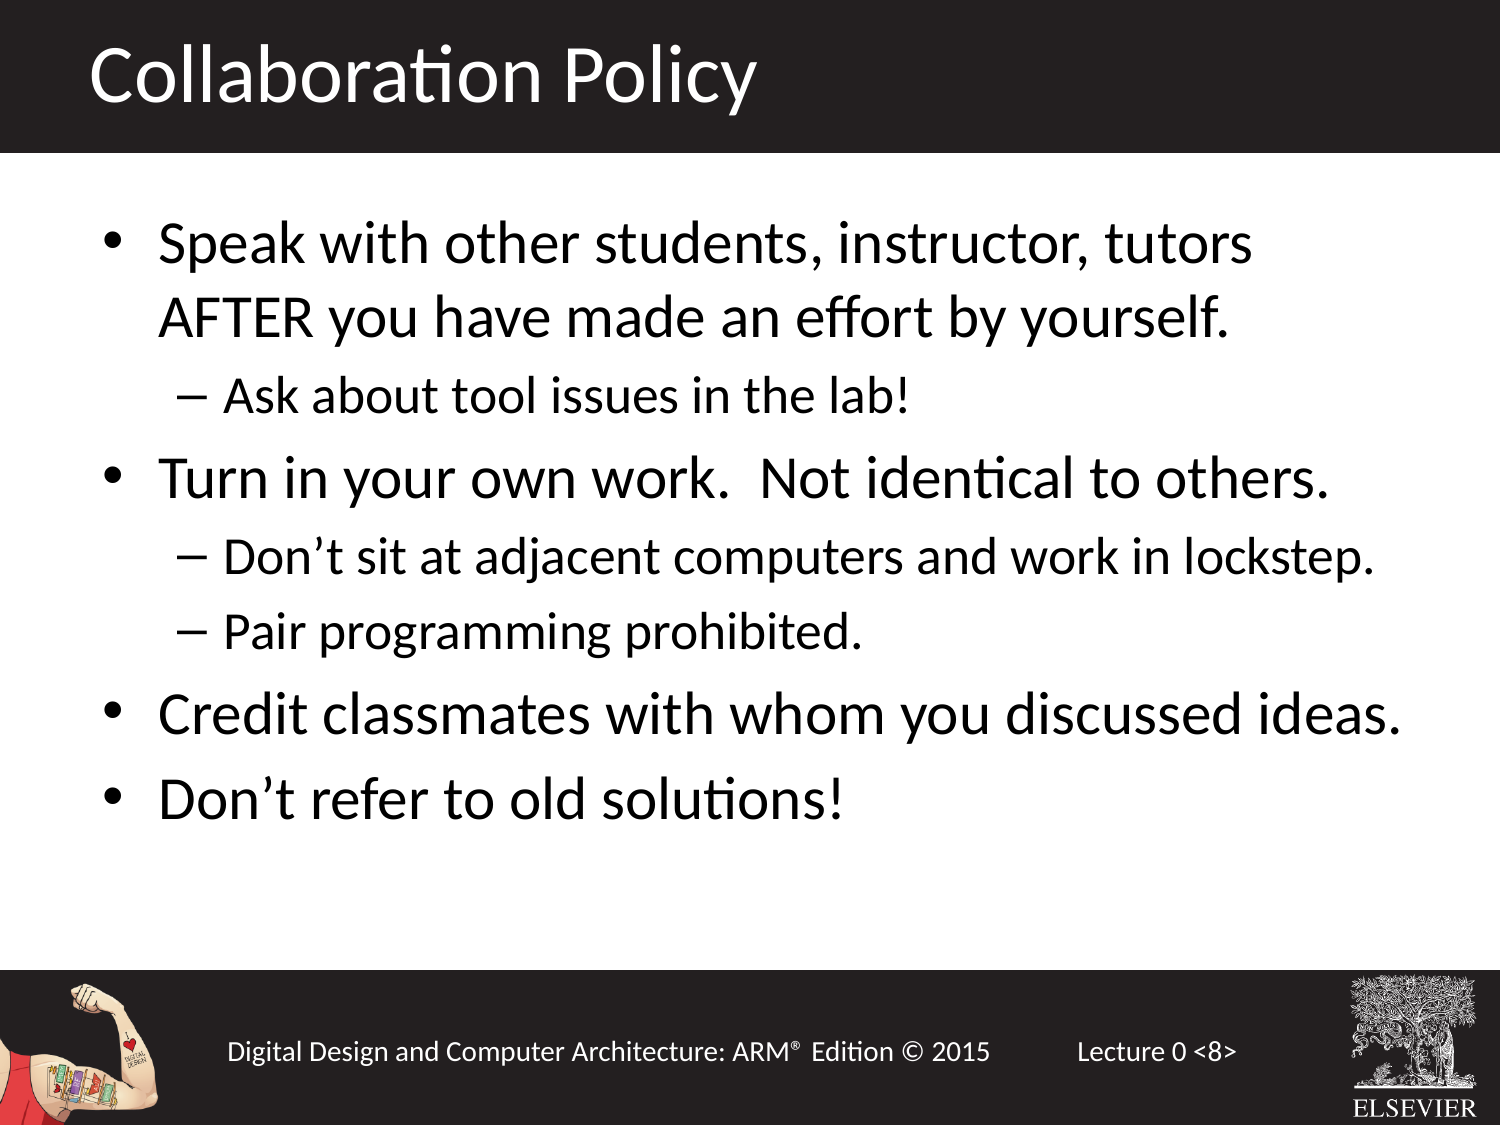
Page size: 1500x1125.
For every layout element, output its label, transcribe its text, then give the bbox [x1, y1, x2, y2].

picture [1350, 974, 1477, 1117]
list Speak with other students, instructor, tutors AFTER you have made an effort by yourself. Ask about tool issues in the lab! Turn in your own work. Not identical to others. Don’t sit at adjacent computers and work in lockstep. Pair programming prohibited. Credit classmates with whom you discussed ideas. Don’t refer to old solutions! [87, 195, 1438, 938]
picture [0, 979, 163, 1125]
text_box Collaboration Policy [74, 11, 1438, 126]
